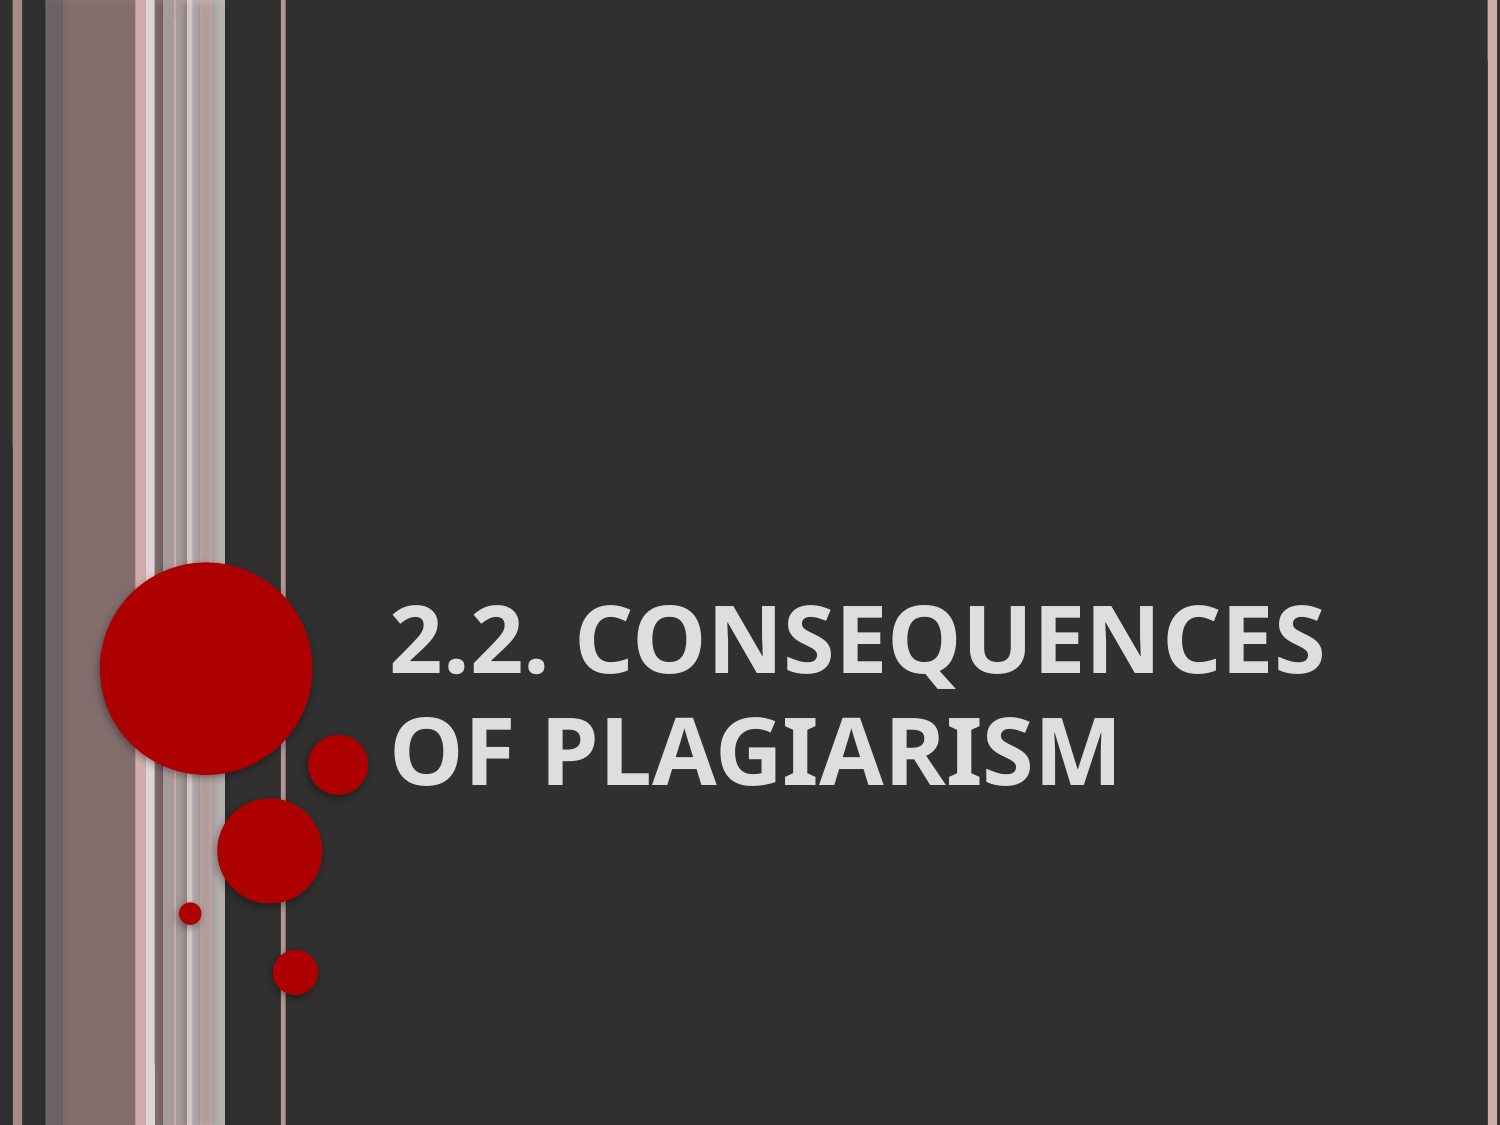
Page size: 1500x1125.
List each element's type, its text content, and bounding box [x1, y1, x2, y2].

title 2.2. Consequences of Plagiarism [375, 474, 1388, 812]
